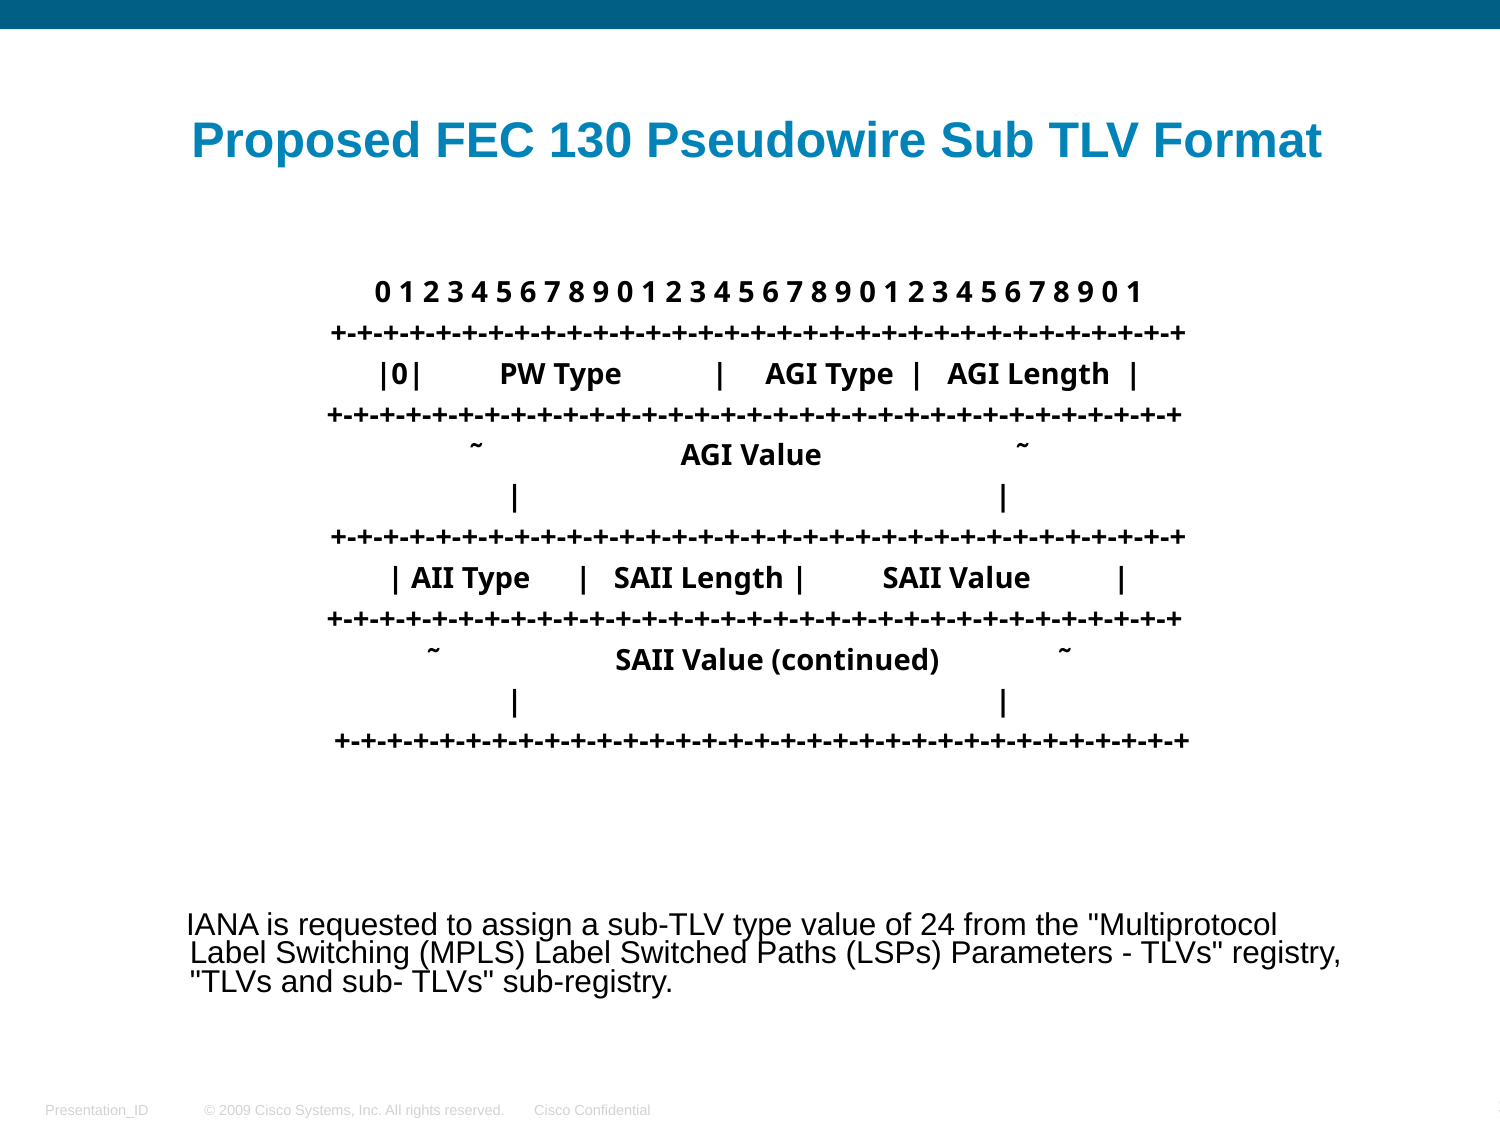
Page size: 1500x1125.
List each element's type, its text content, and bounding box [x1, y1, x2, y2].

title Proposed FEC 130 Pseudowire Sub TLV Format [37, 53, 1447, 176]
list 0 1 2 3 4 5 6 7 8 9 0 1 2 3 4 5 6 7 8 9 0 1 2 3 4 5 6 7 8 9 0 1 +-+-+-+-+-+-+-+-+-+-+-+-+-+-+-+-+-+-+-+-+-+-+-+-+-+-+-+-+-+-+-+-+ |0| PW Type | AGI Type | AGI Length | +-+-+-+-+-+-+-+-+-+-+-+-+-+-+-+-+-+-+-+-+-+-+-+-+-+-+-+-+-+-+-+-+ ̃ AGI Value ̃ | | +-+-+-+-+-+-+-+-+-+-+-+-+-+-+-+-+-+-+-+-+-+-+-+-+-+-+-+-+-+-+-+-+ | AII Type | SAII Length | SAII Value | +-+-+-+-+-+-+-+-+-+-+-+-+-+-+-+-+-+-+-+-+-+-+-+-+-+-+-+-+-+-+-+-+ ̃ SAII Value (continued) ̃ | | +-+-+-+-+-+-+-+-+-+-+-+-+-+-+-+-+-+-+-+-+-+-+-+-+-+-+-+-+-+-+-+-+ [107, 224, 1411, 838]
text_box IANA is requested to assign a sub-TLV type value of 24 from the "Multiprotocol Label Switching (MPLS) Label Switched Paths (LSPs) Parameters - TLVs" registry, "TLVs and sub- TLVs" sub-registry. [137, 906, 1375, 1063]
